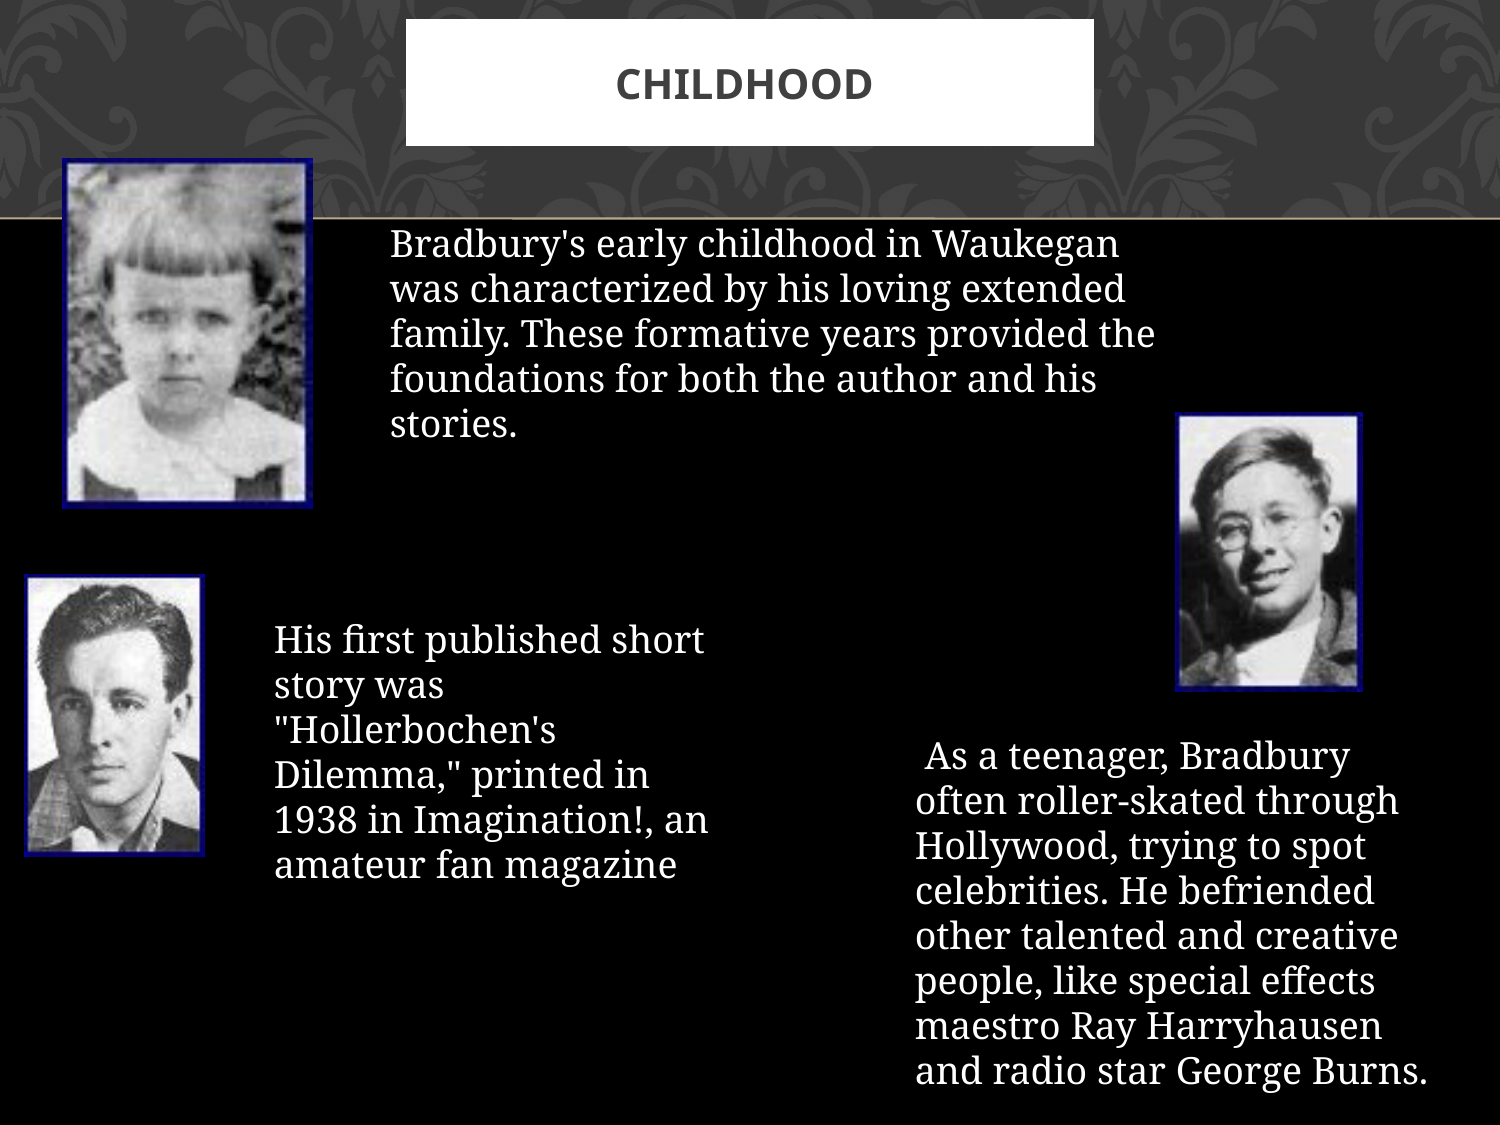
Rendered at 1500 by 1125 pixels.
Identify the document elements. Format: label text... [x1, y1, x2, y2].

picture [62, 158, 313, 509]
picture [24, 574, 205, 857]
text_box His first published short story was "Hollerbochen's Dilemma," printed in 1938 in Imagination!, an amateur fan magazine [259, 608, 725, 894]
title Childhood [406, 19, 1094, 146]
text_box As a teenager, Bradbury often roller-skated through Hollywood, trying to spot celebrities. He befriended other talented and creative people, like special effects maestro Ray Harryhausen and radio star George Burns. [900, 724, 1450, 1100]
picture [1174, 412, 1363, 692]
text_box Bradbury's early childhood in Waukegan was characterized by his loving extended family. These formative years provided the foundations for both the author and his stories. [375, 212, 1175, 498]
